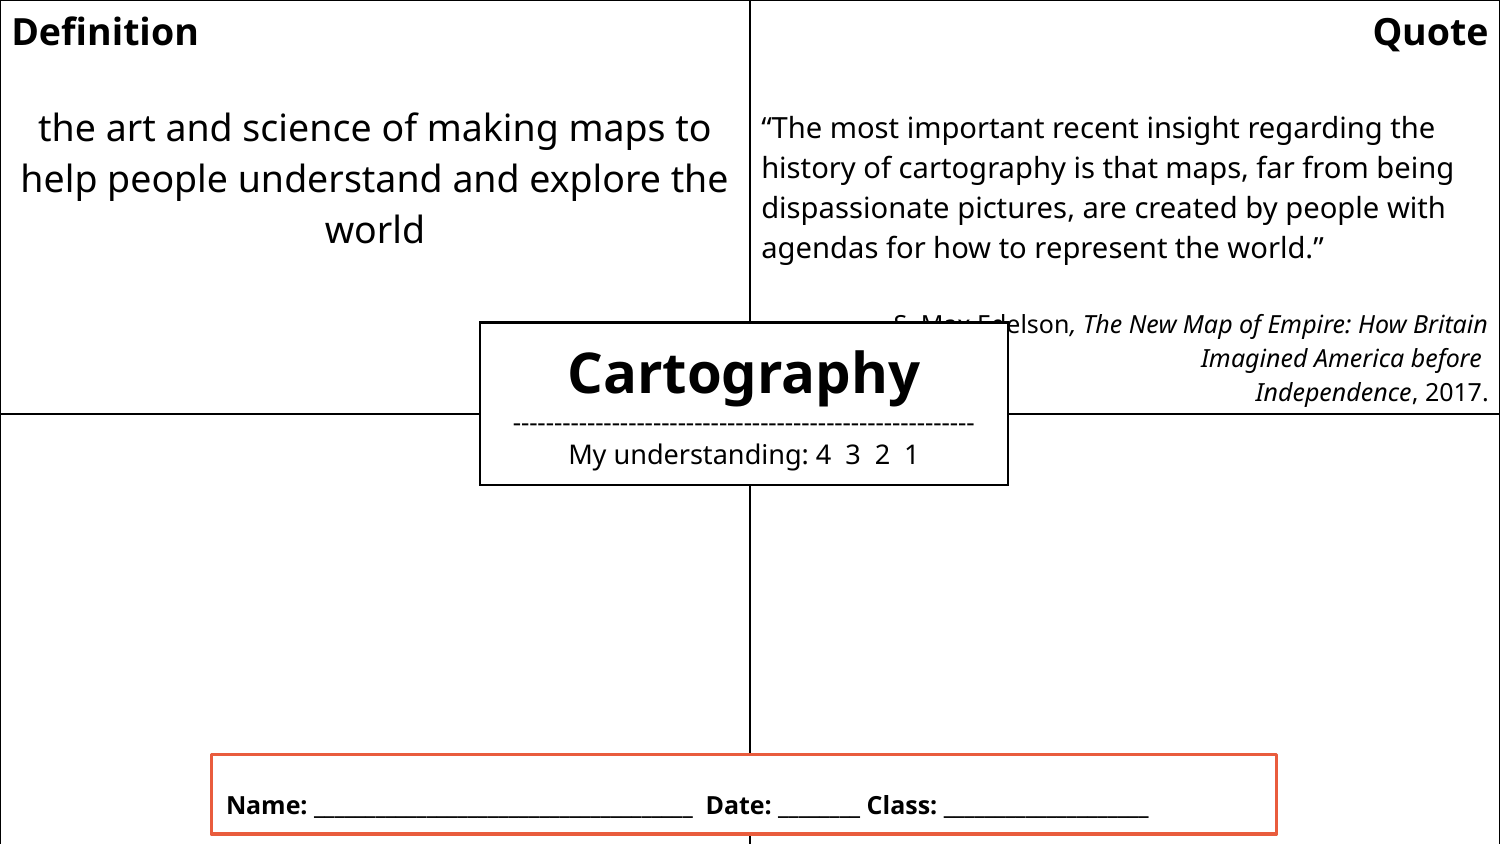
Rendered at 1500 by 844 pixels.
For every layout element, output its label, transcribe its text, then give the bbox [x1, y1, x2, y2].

text_box Name: _____________________________________ Date: ________ Class: ____________________ [211, 754, 1277, 834]
table_header Definition the art and science of making maps to help people understand and explore the world [1, 1, 749, 413]
table_cell Question [1, 415, 749, 844]
table_header Quote “The most important recent insight regarding the history of cartography is that maps, far from being dispassionate pictures, are created by people with agendas for how to represent the world.” S. Max Edelson, The New Map of Empire: How Britain Imagined America before Independence, 2017. [751, 1, 1499, 413]
table_cell Illustration [751, 415, 1499, 844]
text_box Cartography -------------------------------------------------------- My understanding: 4 3 2 1 [480, 322, 1008, 486]
